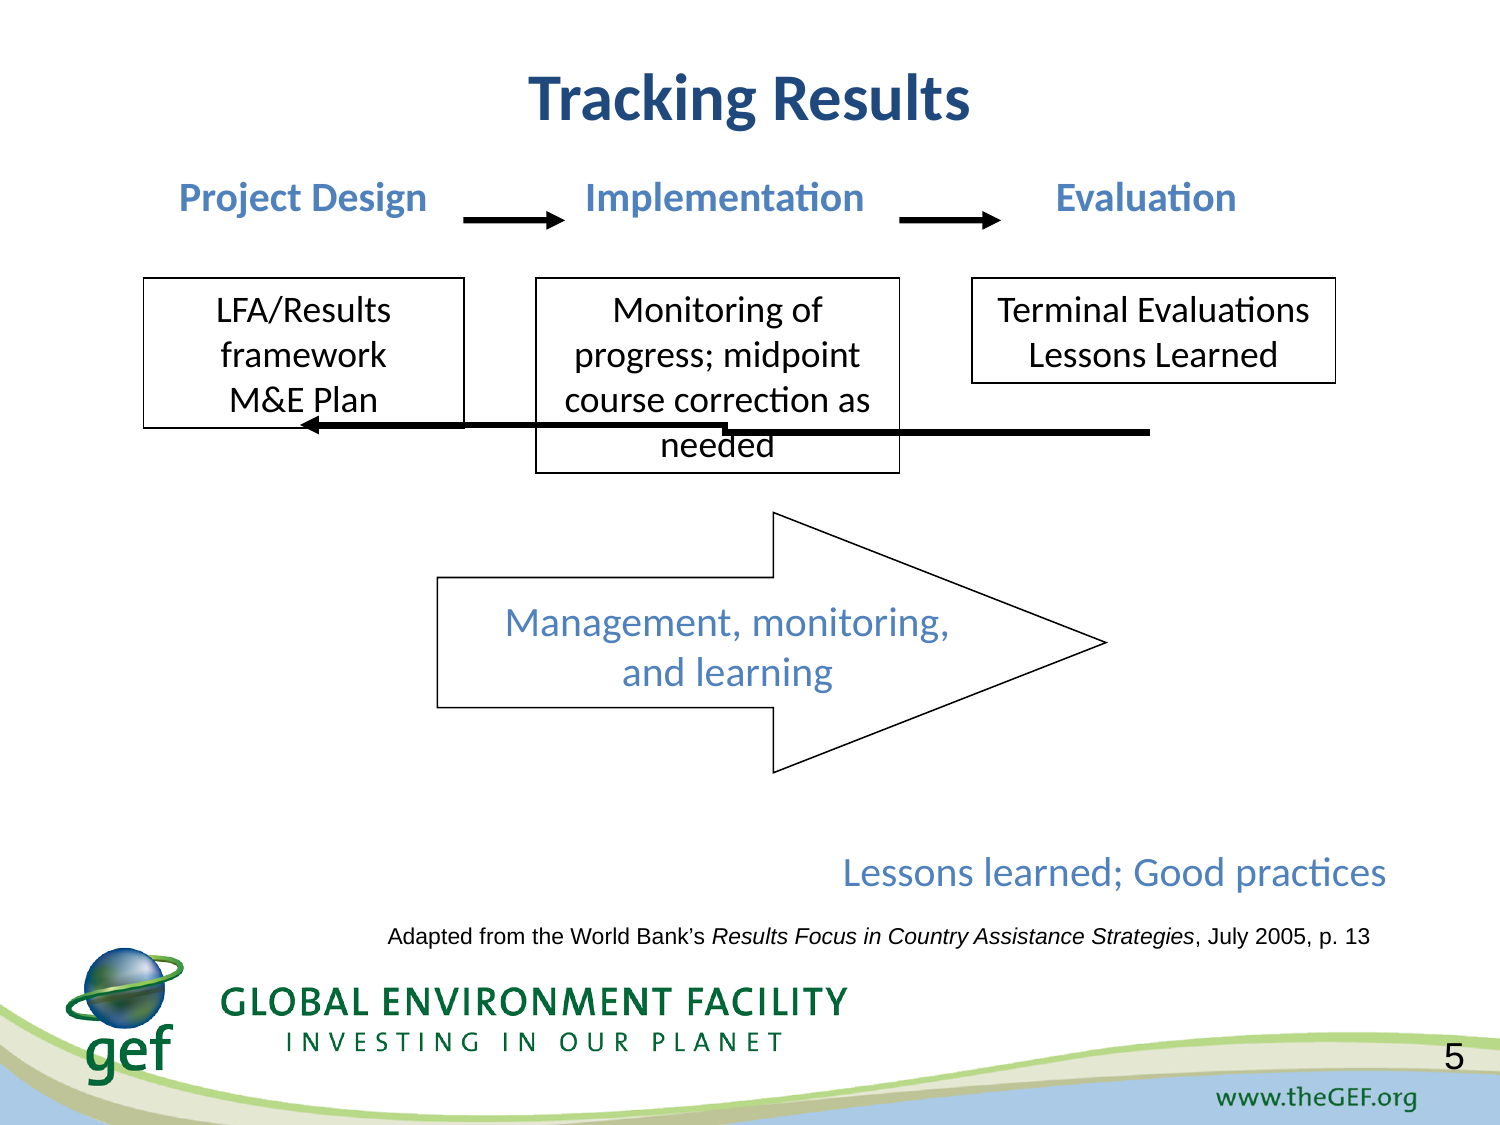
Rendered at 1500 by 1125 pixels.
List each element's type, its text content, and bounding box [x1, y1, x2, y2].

text_box Monitoring of progress; midpoint course correction as needed [536, 278, 715, 422]
text_box Management, monitoring, and learning [734, 587, 968, 703]
text_box Implementation [734, 162, 929, 228]
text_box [720, 3, 729, 854]
text_box Evaluation [943, 162, 1350, 228]
title Tracking Results [74, 0, 1426, 188]
text_box Monitoring of progress; midpoint course correction as needed [734, 436, 900, 473]
text_box LFA/Results framework M&E Plan [143, 278, 465, 428]
text_box Lessons learned; Good practices [827, 837, 1402, 903]
text_box [734, 512, 964, 587]
text_box [437, 577, 715, 708]
text_box [899, 214, 1002, 227]
text_box Implementation [521, 162, 715, 228]
slide_number 5 [1417, 1012, 1500, 1095]
text_box [463, 214, 566, 227]
text_box Adapted from the World Bank’s Results Focus in Country Assistance Strategies, July 2005, p. 13 [365, 912, 1386, 958]
text_box Terminal Evaluations Lessons Learned [972, 278, 1336, 383]
picture [0, 920, 1500, 1125]
text_box [734, 703, 952, 773]
text_box [968, 588, 1107, 697]
text_box Monitoring of progress; midpoint course correction as needed [734, 278, 900, 429]
text_box Monitoring of progress; midpoint course correction as needed [536, 428, 715, 473]
text_box Project Design [99, 162, 507, 228]
text_box Management, monitoring, and learning [487, 587, 715, 703]
